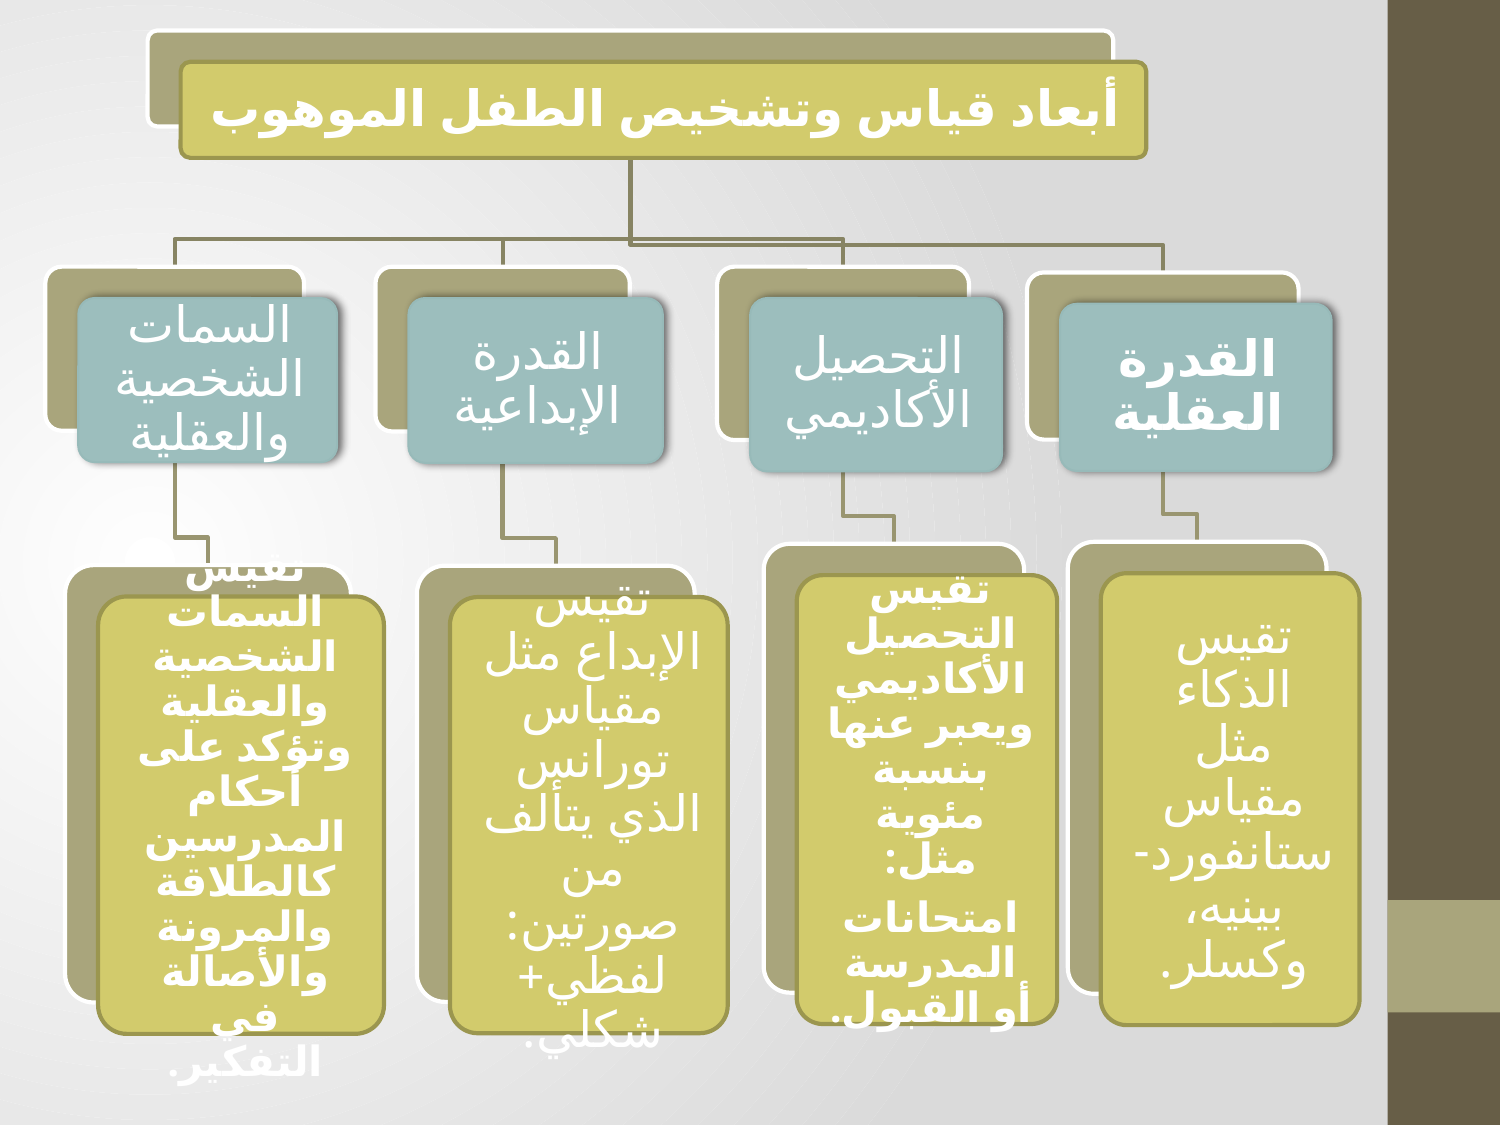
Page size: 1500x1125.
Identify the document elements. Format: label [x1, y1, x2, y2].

text_box [64, 61, 1389, 1125]
